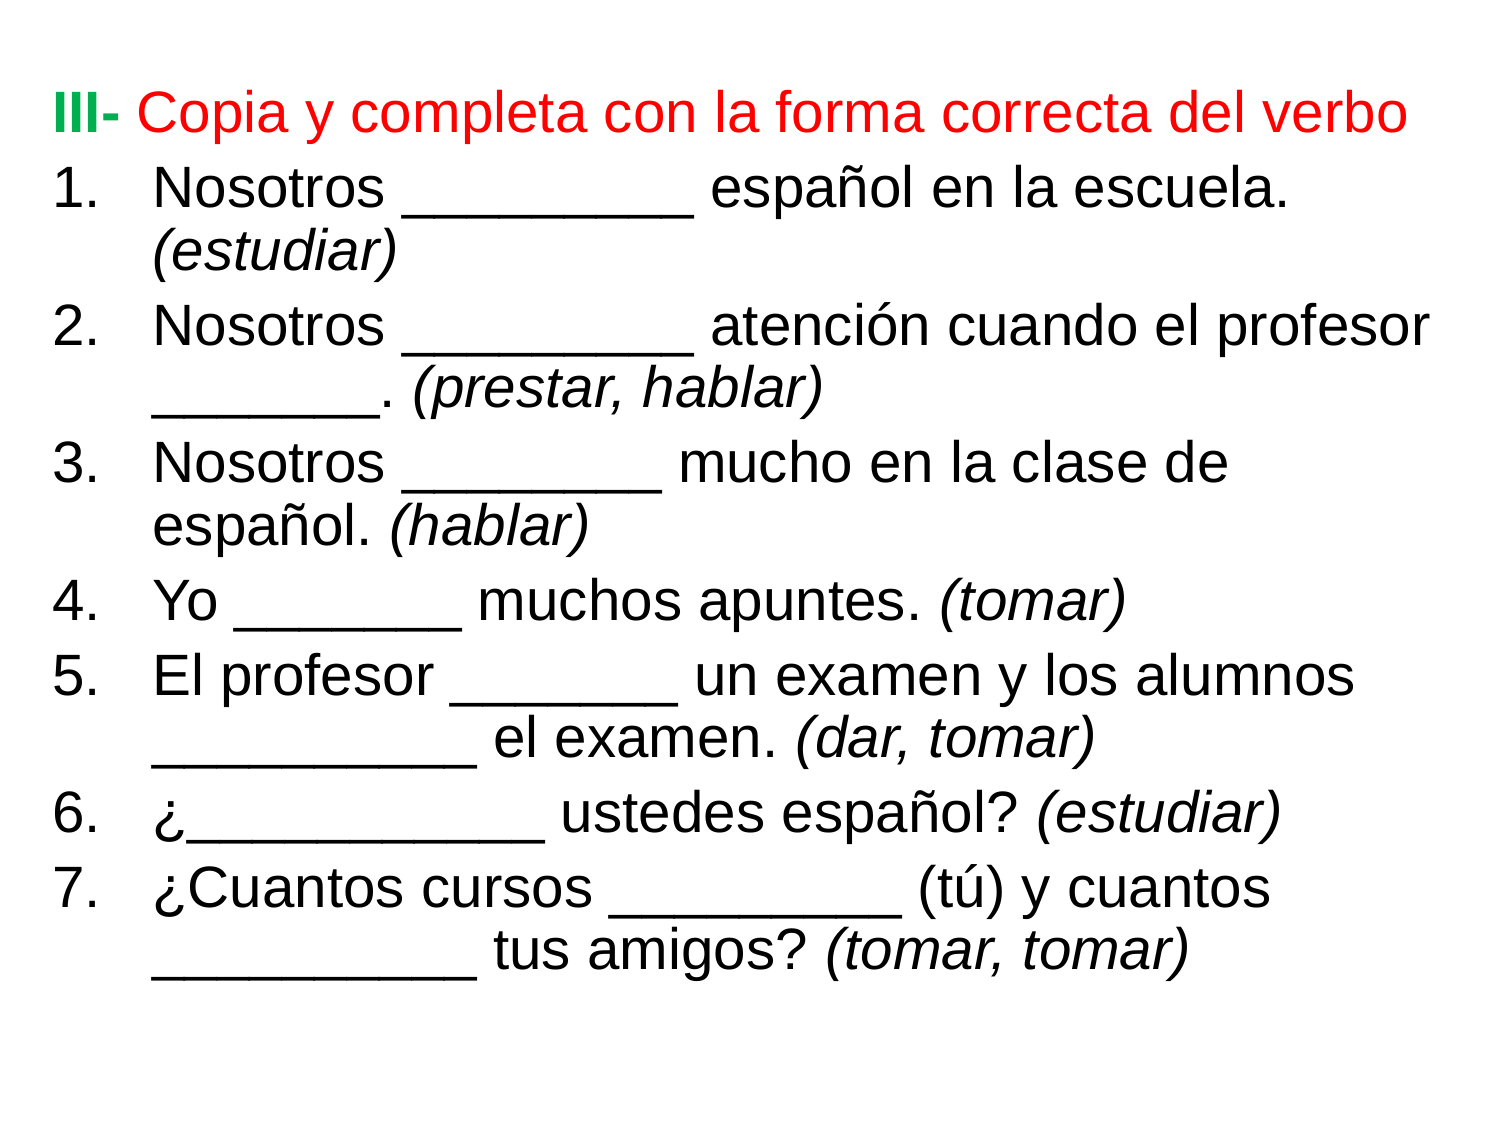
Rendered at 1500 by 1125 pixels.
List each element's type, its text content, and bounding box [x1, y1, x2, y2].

text_box III- Copia y completa con la forma correcta del verbo Nosotros _________ español en la escuela. (estudiar) Nosotros _________ atención cuando el profesor _______. (prestar, hablar) Nosotros ________ mucho en la clase de español. (hablar) Yo _______ muchos apuntes. (tomar) El profesor _______ un examen y los alumnos __________ el examen. (dar, tomar) ¿___________ ustedes español? (estudiar) ¿Cuantos cursos _________ (tú) y cuantos __________ tus amigos? (tomar, tomar) [37, 75, 1475, 1025]
